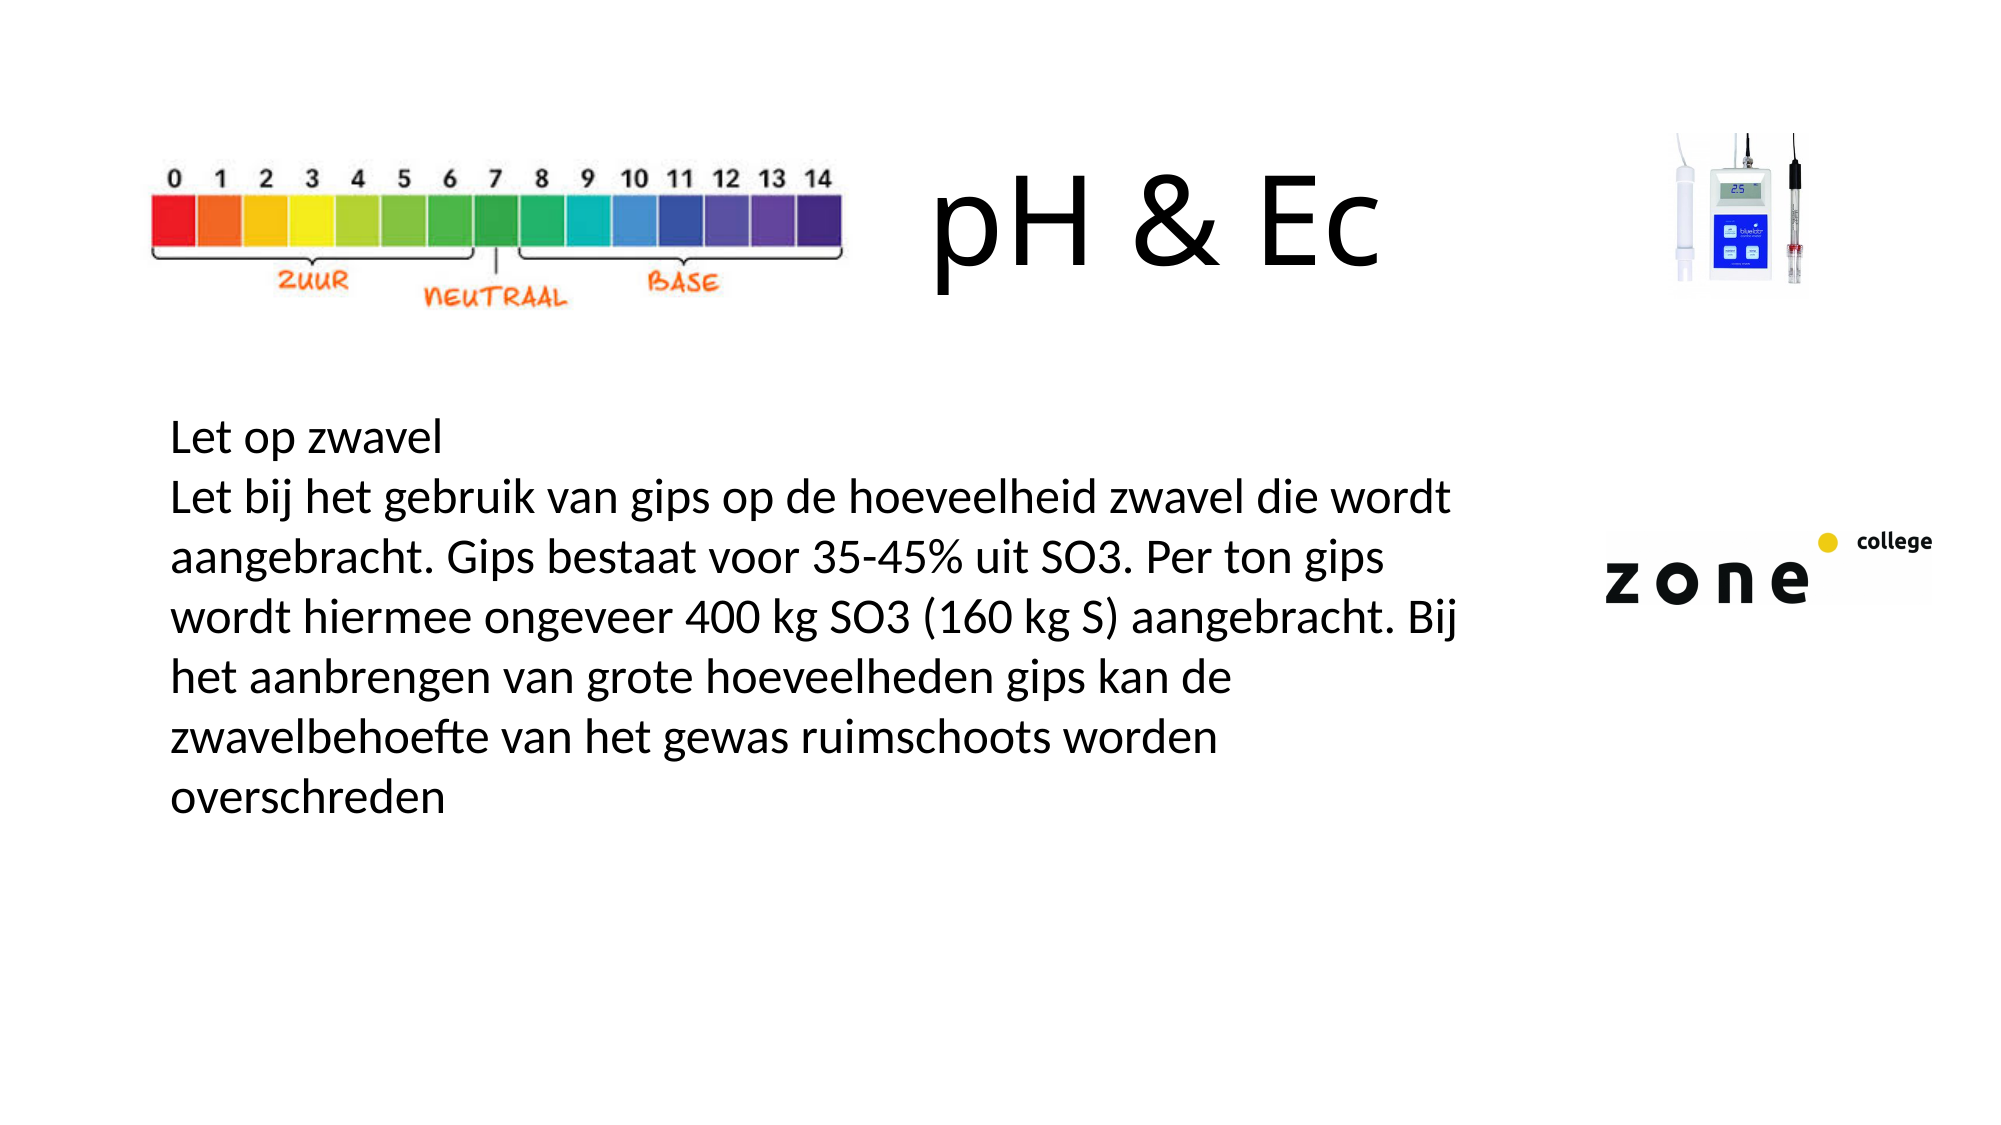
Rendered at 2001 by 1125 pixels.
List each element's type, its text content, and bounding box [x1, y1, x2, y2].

picture [1654, 133, 1821, 299]
picture [1606, 531, 1932, 605]
text_box pH & Ec [912, 133, 1399, 298]
picture [136, 147, 860, 318]
text_box Let op zwavel Let bij het gebruik van gips op de hoeveelheid zwavel die wordt aangebracht. Gips bestaat voor 35-45% uit SO3. Per ton gips wordt hiermee ongeveer 400 kg SO3 (160 kg S) aangebracht. Bij het aanbrengen van grote hoeveelheden gips kan de zwavelbehoefte van het gewas ruimschoots worden overschreden [155, 395, 1505, 831]
